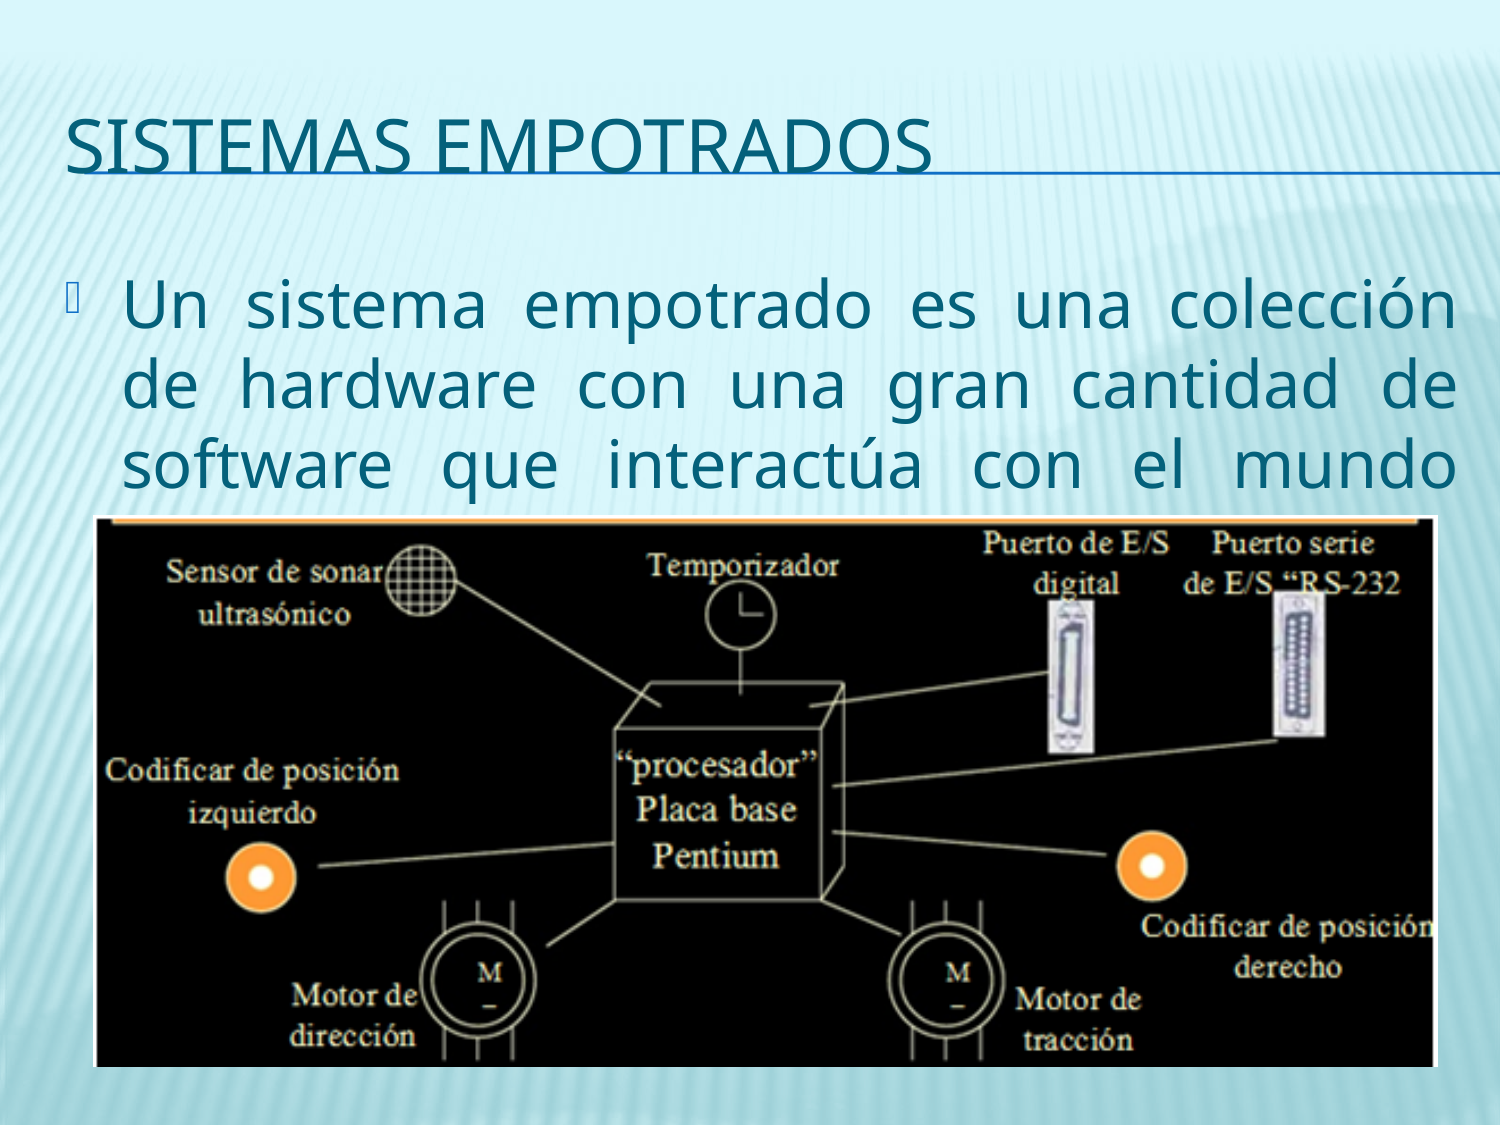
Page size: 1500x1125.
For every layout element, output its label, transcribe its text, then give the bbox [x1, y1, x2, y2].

title SISTEMAS EMPOTRADOS [50, 75, 1475, 213]
picture [93, 515, 1439, 1067]
list Un sistema empotrado es una colección de hardware con una gran cantidad de software que interactúa con el mundo físico. [50, 254, 1475, 998]
